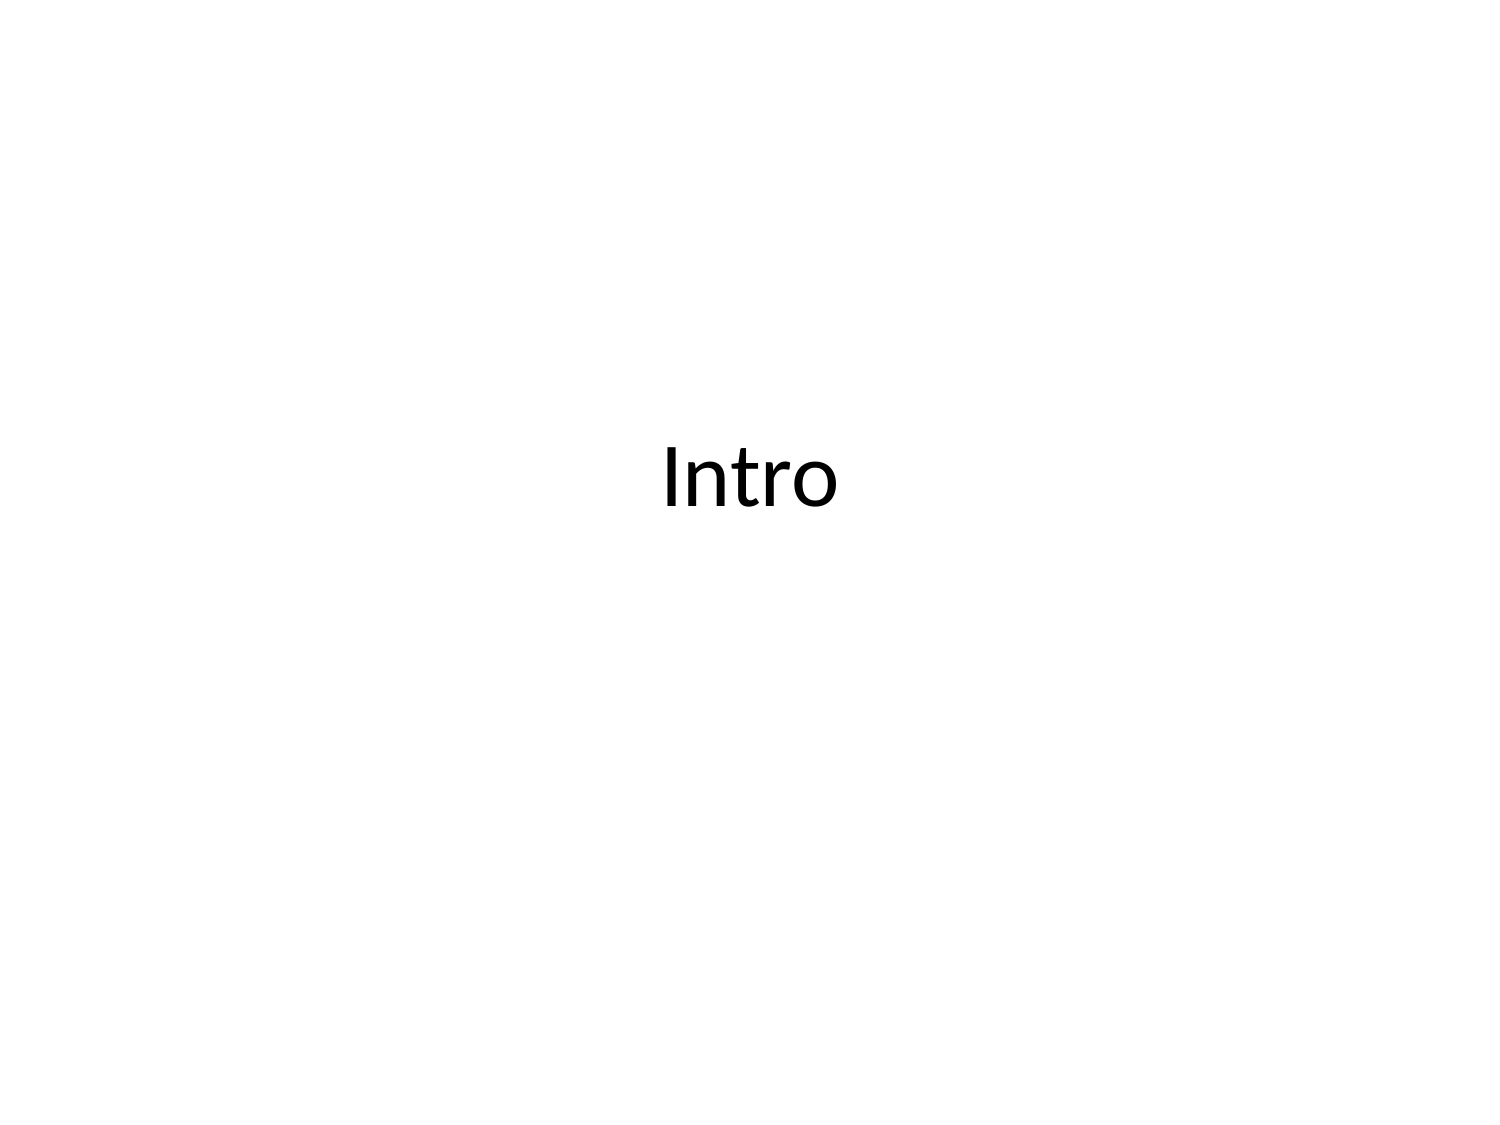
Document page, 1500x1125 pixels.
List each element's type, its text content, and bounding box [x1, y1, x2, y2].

title Intro [112, 349, 1388, 591]
